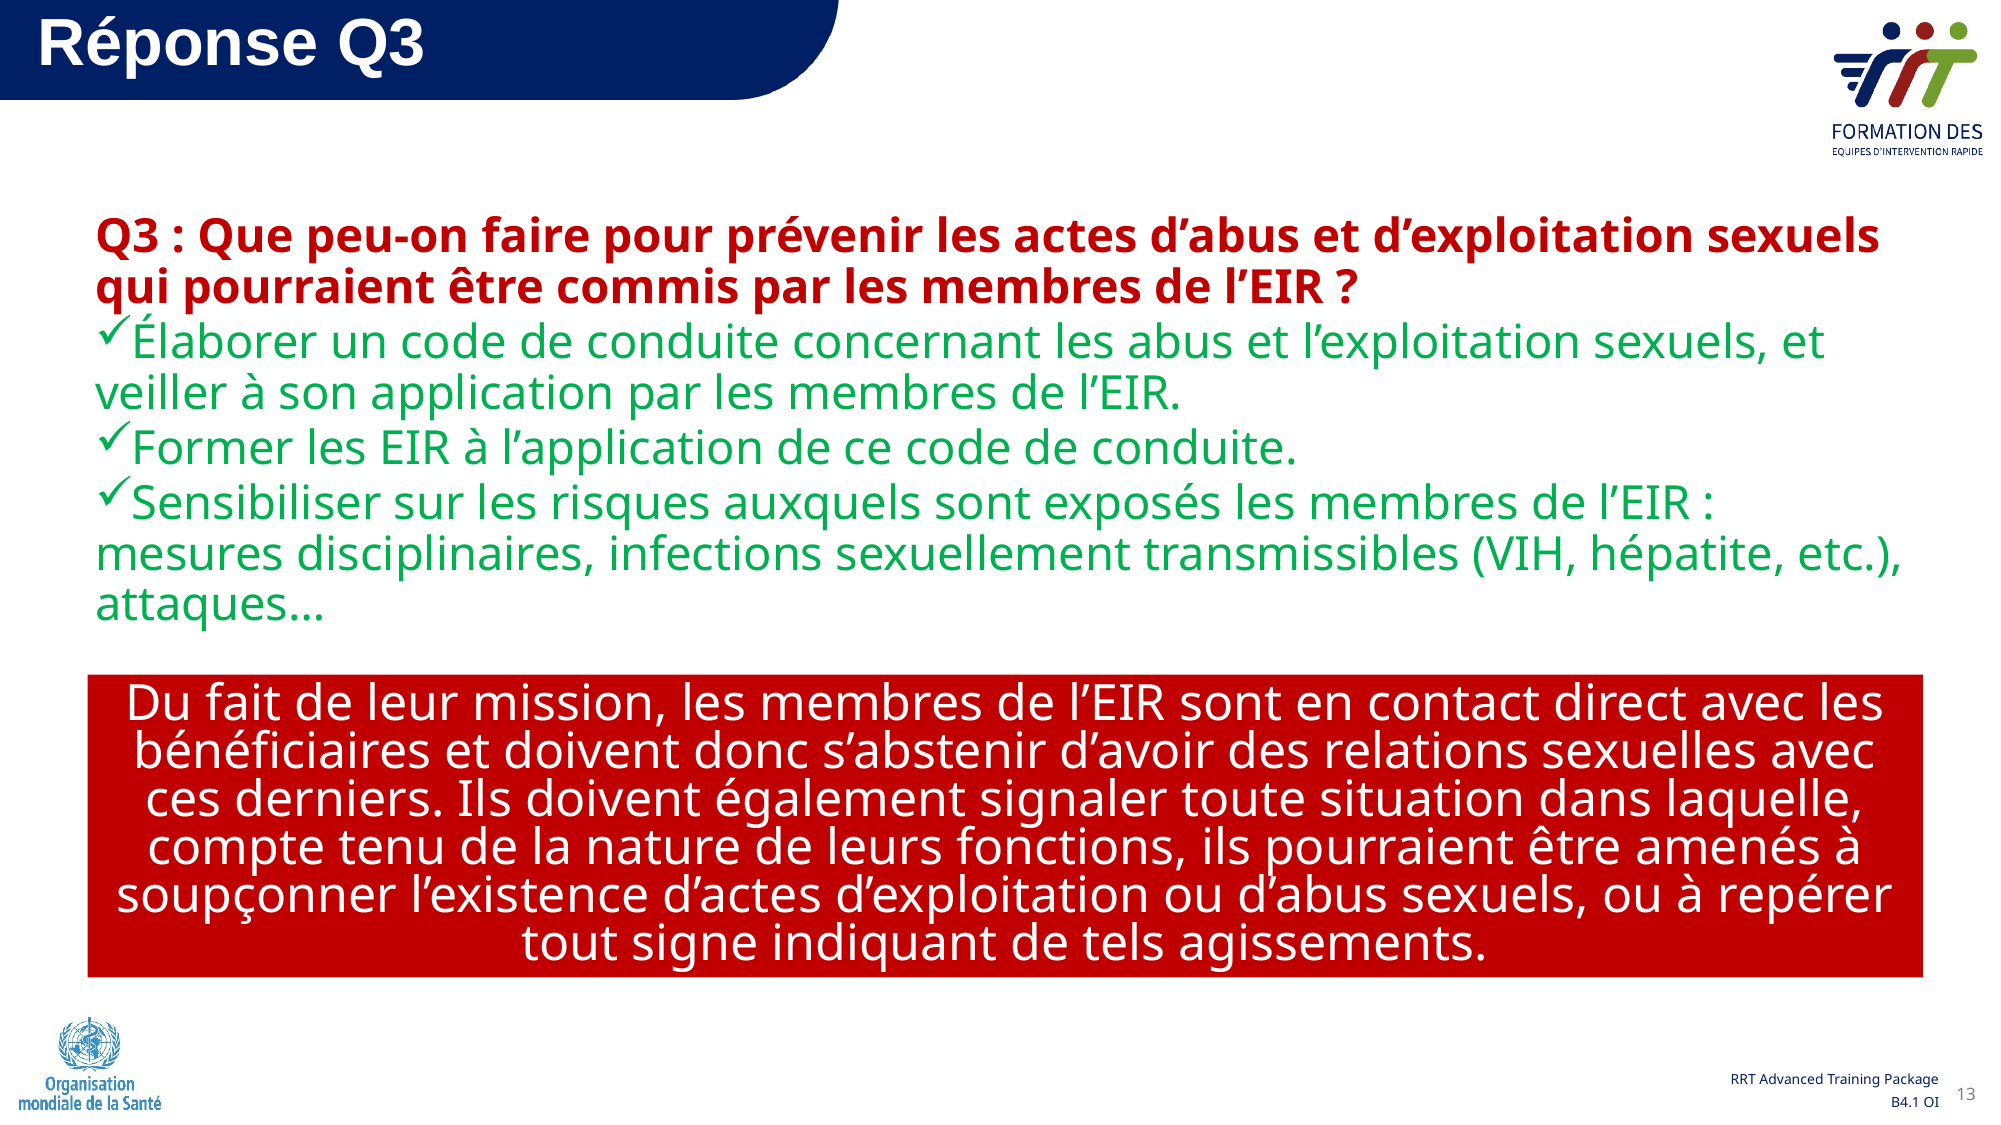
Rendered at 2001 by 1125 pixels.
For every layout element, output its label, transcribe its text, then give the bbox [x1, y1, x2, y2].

list Q3 : Que peu-on faire pour prévenir les actes d’abus et d’exploitation sexuels qui pourraient être commis par les membres de l’EIR ? Élaborer un code de conduite concernant les abus et l’exploitation sexuels, et veiller à son application par les membres de l’EIR. Former les EIR à l’application de ce code de conduite. Sensibiliser sur les risques auxquels sont exposés les membres de l’EIR : mesures disciplinaires, infections sexuellement transmissibles (VIH, hépatite, etc.), attaques… [86, 204, 1924, 643]
picture [17, 1015, 162, 1111]
picture [1832, 21, 1983, 157]
text_box Du fait de leur mission, les membres de l’EIR sont en contact direct avec les bénéficiaires et doivent donc s’abstenir d’avoir des relations sexuelles avec ces derniers.​ Ils doivent également signaler toute situation dans laquelle, compte tenu de la nature de leurs fonctions, ils pourraient être amenés à soupçonner l’existence d’actes d’exploitation ou d’abus sexuels, ou à repérer tout signe indiquant de tels agissements.​ [87, 674, 1923, 978]
text_box Réponse Q3 [22, 0, 620, 78]
picture [0, 0, 839, 100]
